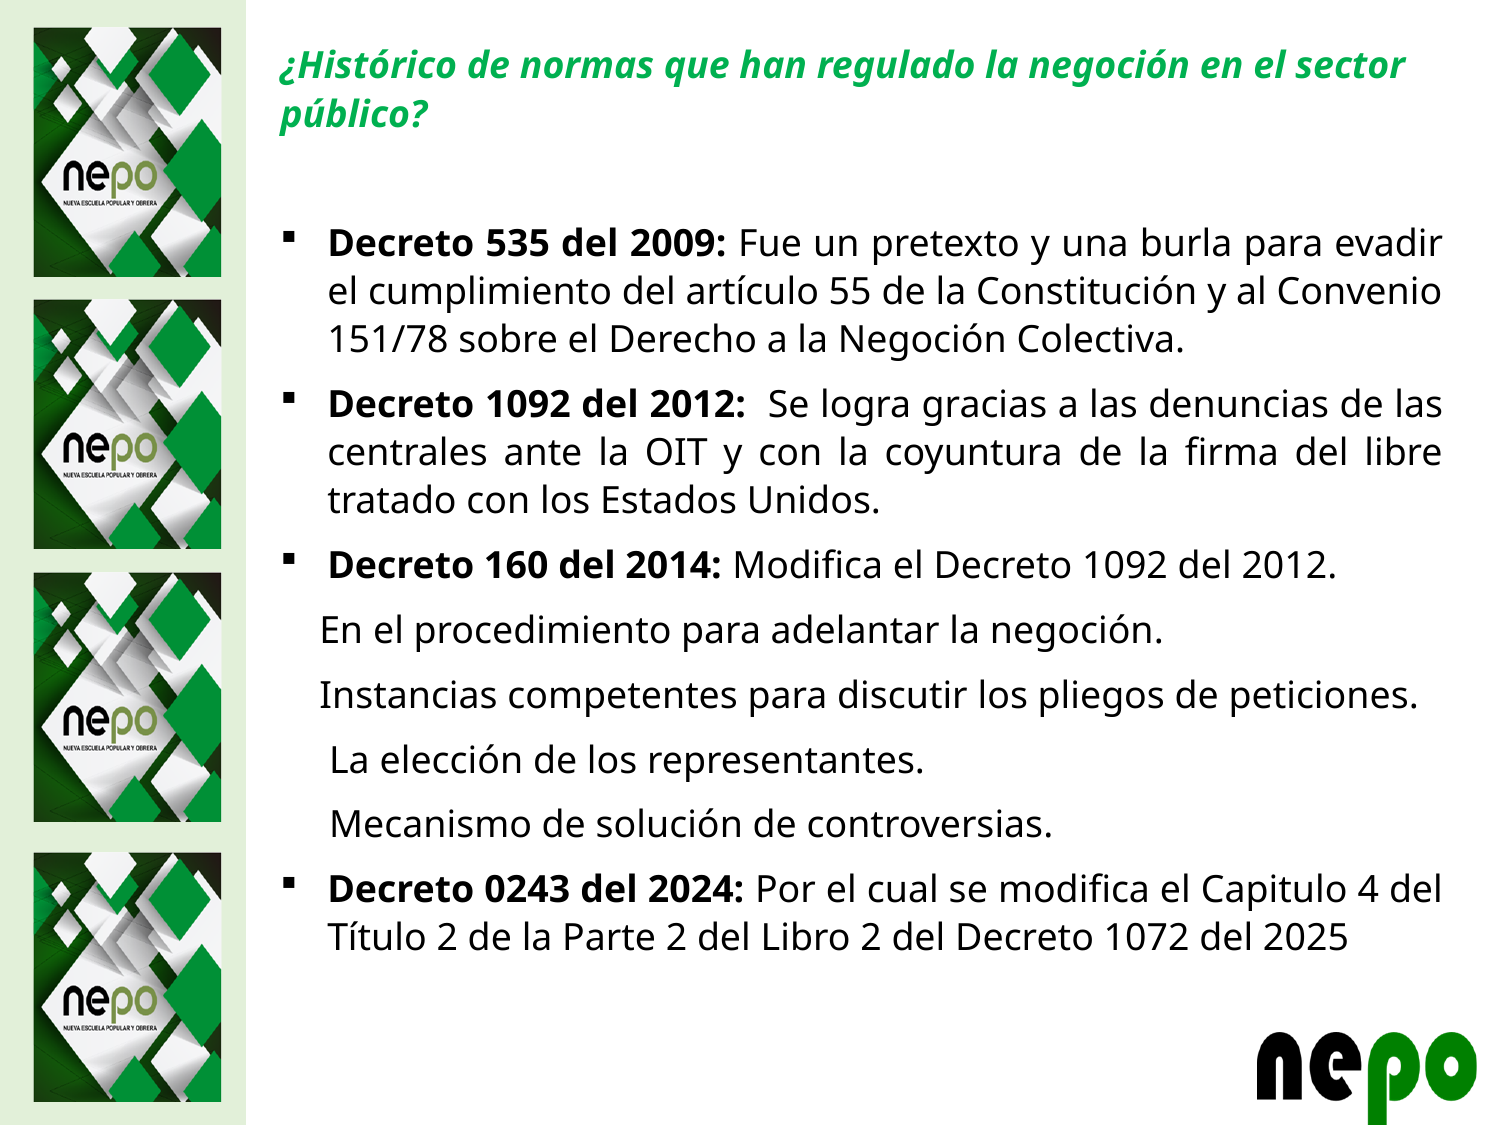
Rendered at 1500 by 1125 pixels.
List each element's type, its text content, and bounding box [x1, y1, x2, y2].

picture [1257, 1032, 1477, 1125]
text_box ¿Histórico de normas que han regulado la negoción en el sector público? Decreto 535 del 2009: Fue un pretexto y una burla para evadir el cumplimiento del artículo 55 de la Constitución y al Convenio 151/78 sobre el Derecho a la Negoción Colectiva. Decreto 1092 del 2012: Se logra gracias a las denuncias de las centrales ante la OIT y con la coyuntura de la firma del libre tratado con los Estados Unidos. Decreto 160 del 2014: Modifica el Decreto 1092 del 2012. En el procedimiento para adelantar la negoción. Instancias competentes para discutir los pliegos de peticiones. La elección de los representantes. Mecanismo de solución de controversias. Decreto 0243 del 2024: Por el cual se modifica el Capitulo 4 del Título 2 de la Parte 2 del Libro 2 del Decreto 1072 del 2025 [265, 30, 1459, 1106]
picture [0, 0, 246, 1125]
